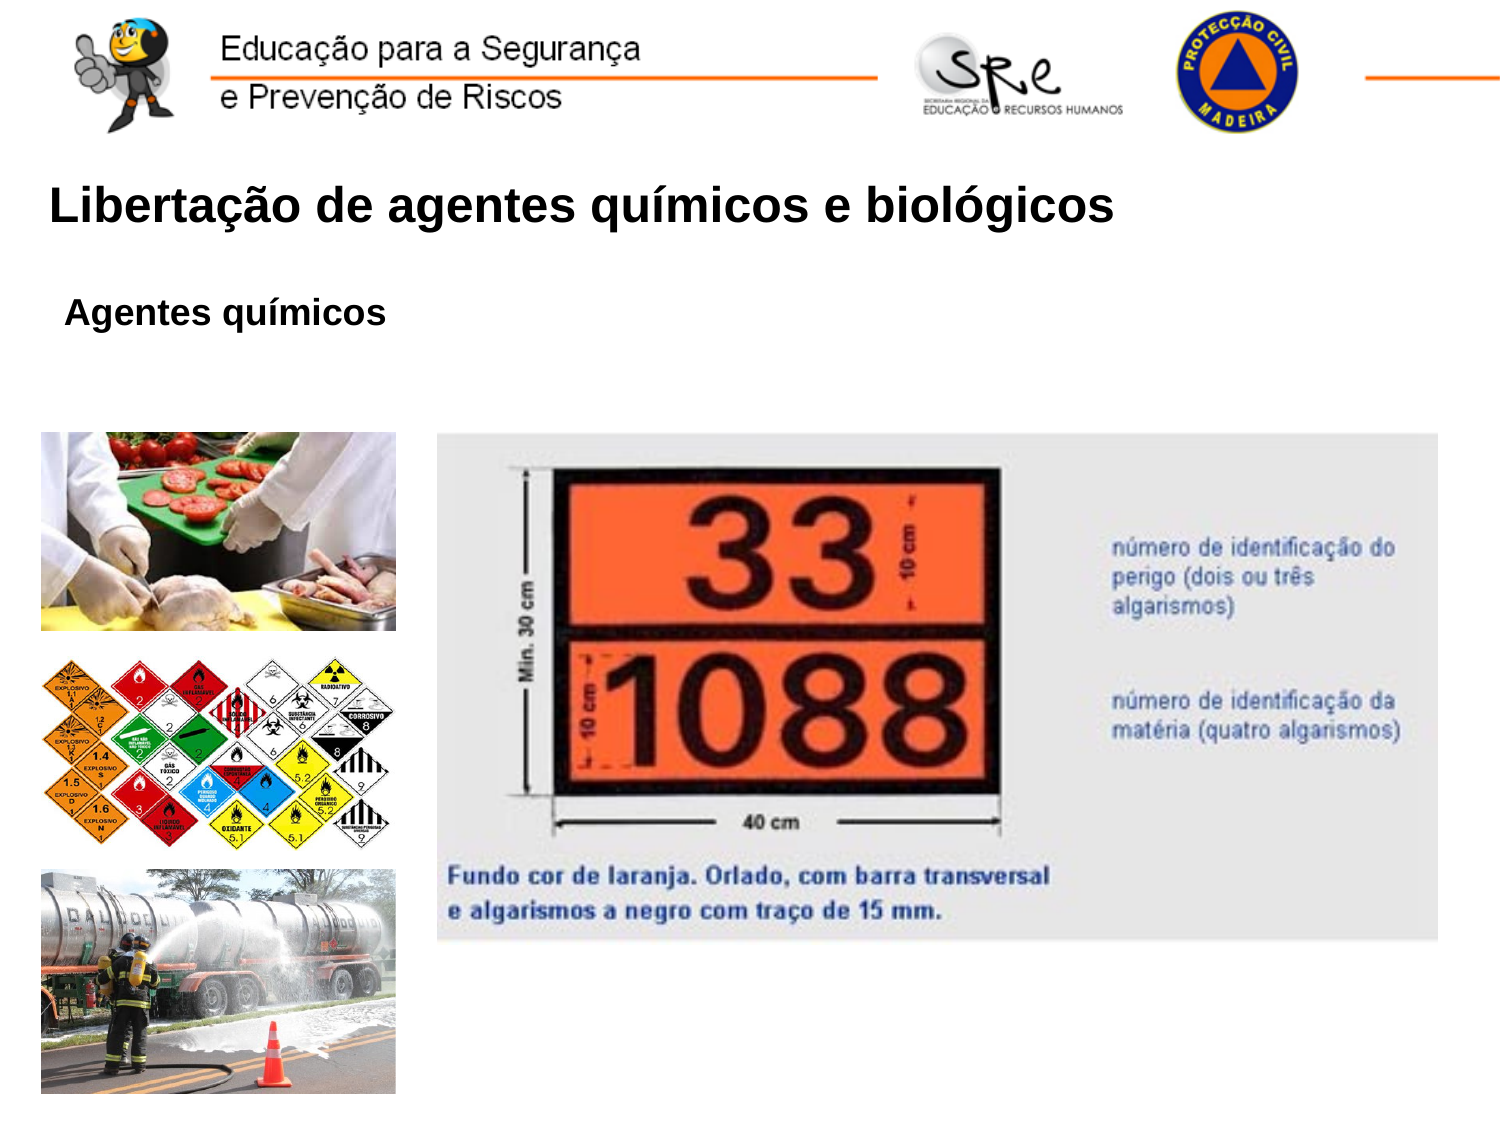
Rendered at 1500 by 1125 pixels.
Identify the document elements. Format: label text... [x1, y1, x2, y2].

picture [0, 0, 1500, 1125]
text_box Agentes químicos [48, 280, 402, 341]
text_box Libertação de agentes químicos e biológicos [34, 165, 1131, 240]
